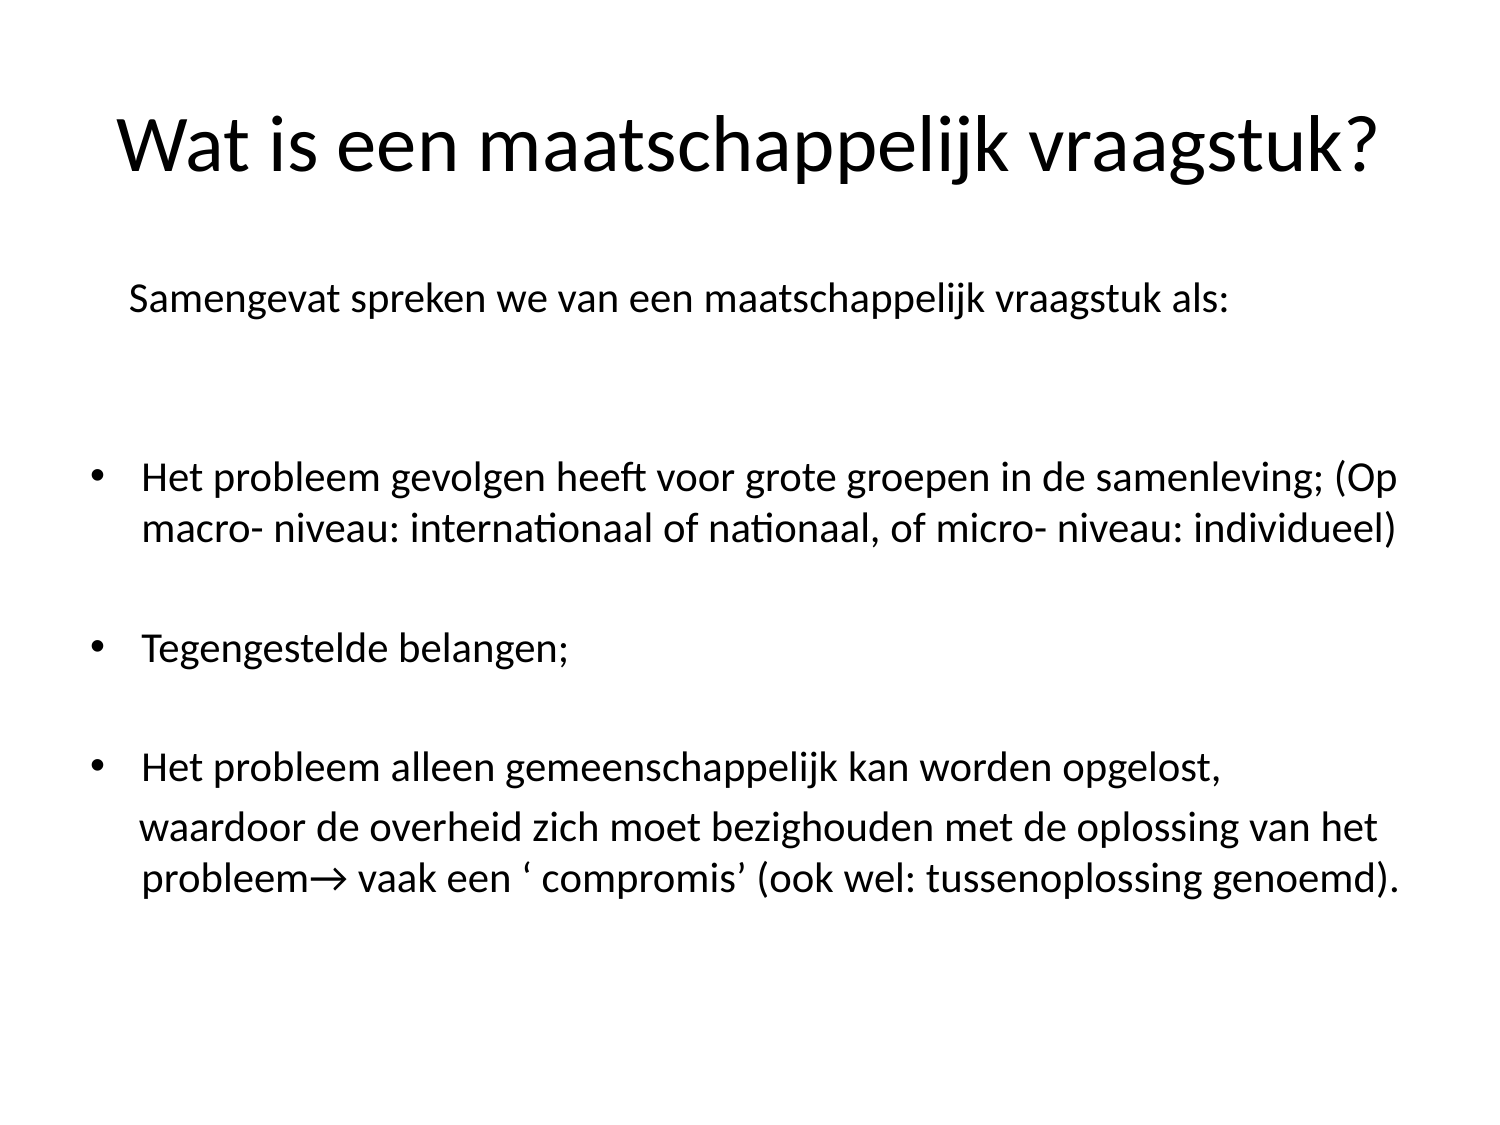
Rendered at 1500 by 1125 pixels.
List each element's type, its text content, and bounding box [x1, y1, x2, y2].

list Samengevat spreken we van een maatschappelijk vraagstuk als: Het probleem gevolgen heeft voor grote groepen in de samenleving; (Op macro- niveau: internationaal of nationaal, of micro- niveau: individueel) Tegengestelde belangen; Het probleem alleen gemeenschappelijk kan worden opgelost, waardoor de overheid zich moet bezighouden met de oplossing van het probleem→ vaak een ‘ compromis’ (ook wel: tussenoplossing genoemd). [75, 262, 1425, 1005]
title Wat is een maatschappelijk vraagstuk? [75, 45, 1425, 233]
